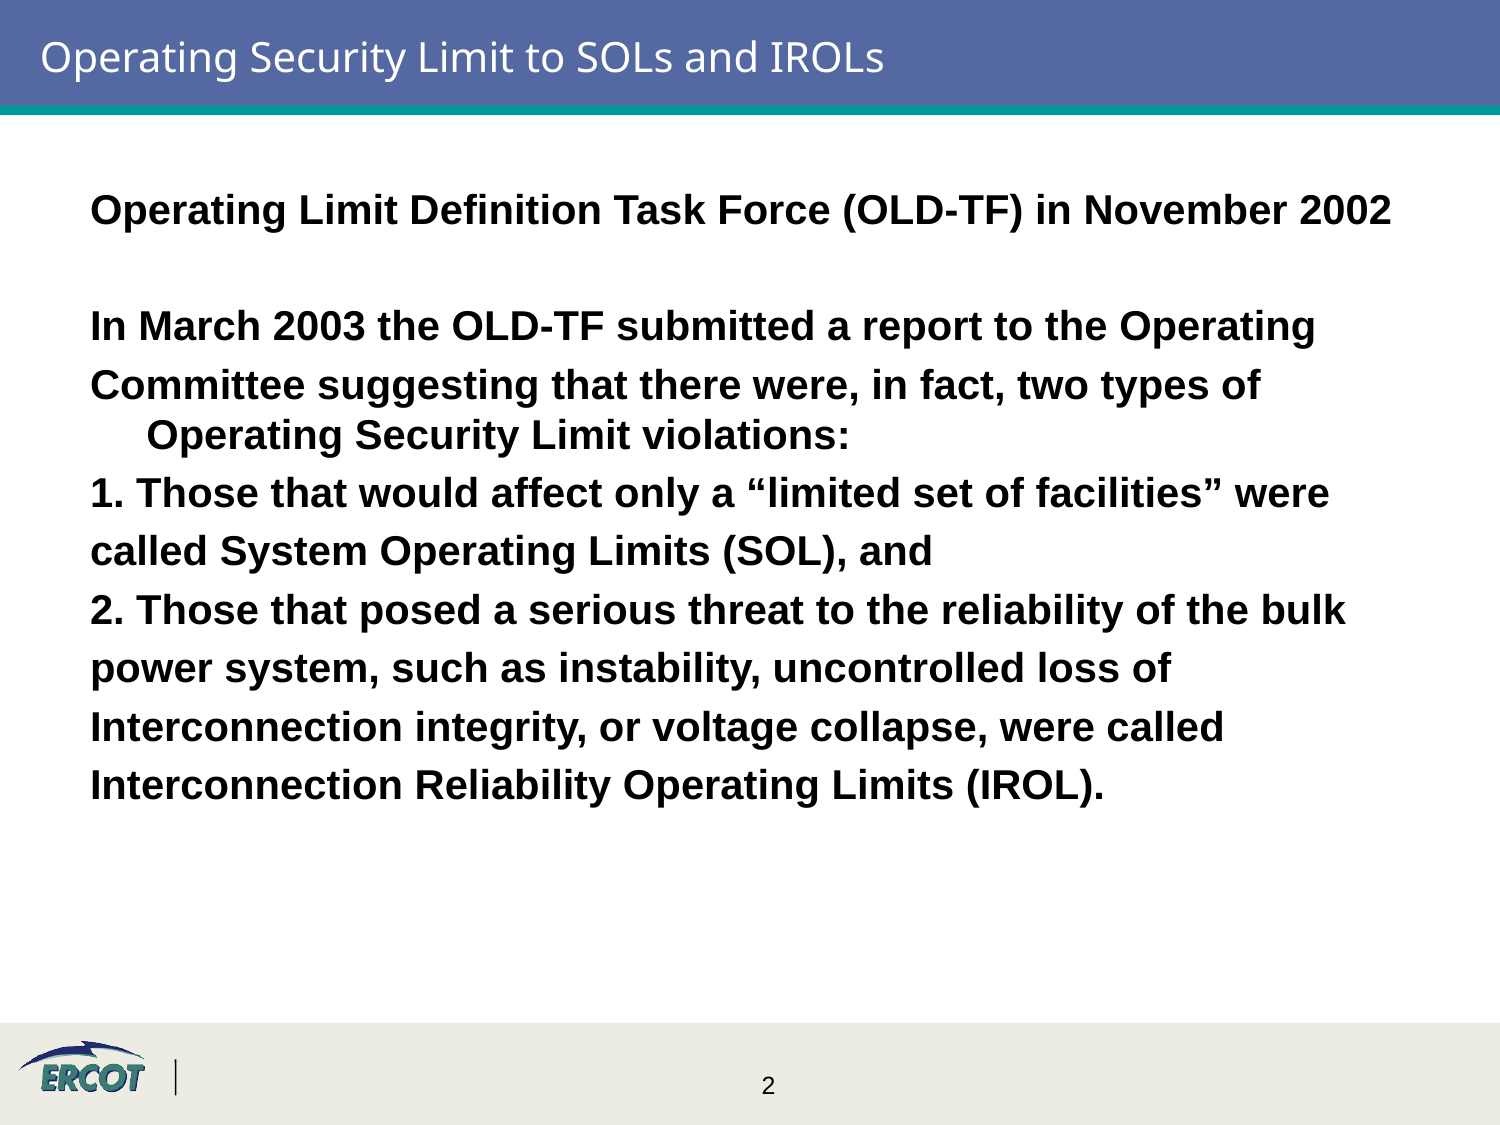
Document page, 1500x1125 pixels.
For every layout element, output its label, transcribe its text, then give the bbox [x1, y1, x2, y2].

picture [10, 1031, 151, 1111]
title Operating Security Limit to SOLs and IROLs [24, 0, 1451, 113]
list Operating Limit Definition Task Force (OLD-TF) in November 2002 In March 2003 the OLD-TF submitted a report to the Operating Committee suggesting that there were, in fact, two types of Operating Security Limit violations: 1. Those that would affect only a “limited set of facilities” were called System Operating Limits (SOL), and 2. Those that posed a serious threat to the reliability of the bulk power system, such as instability, uncontrolled loss of Interconnection integrity, or voltage collapse, were called Interconnection Reliability Operating Limits (IROL). [74, 174, 1426, 951]
